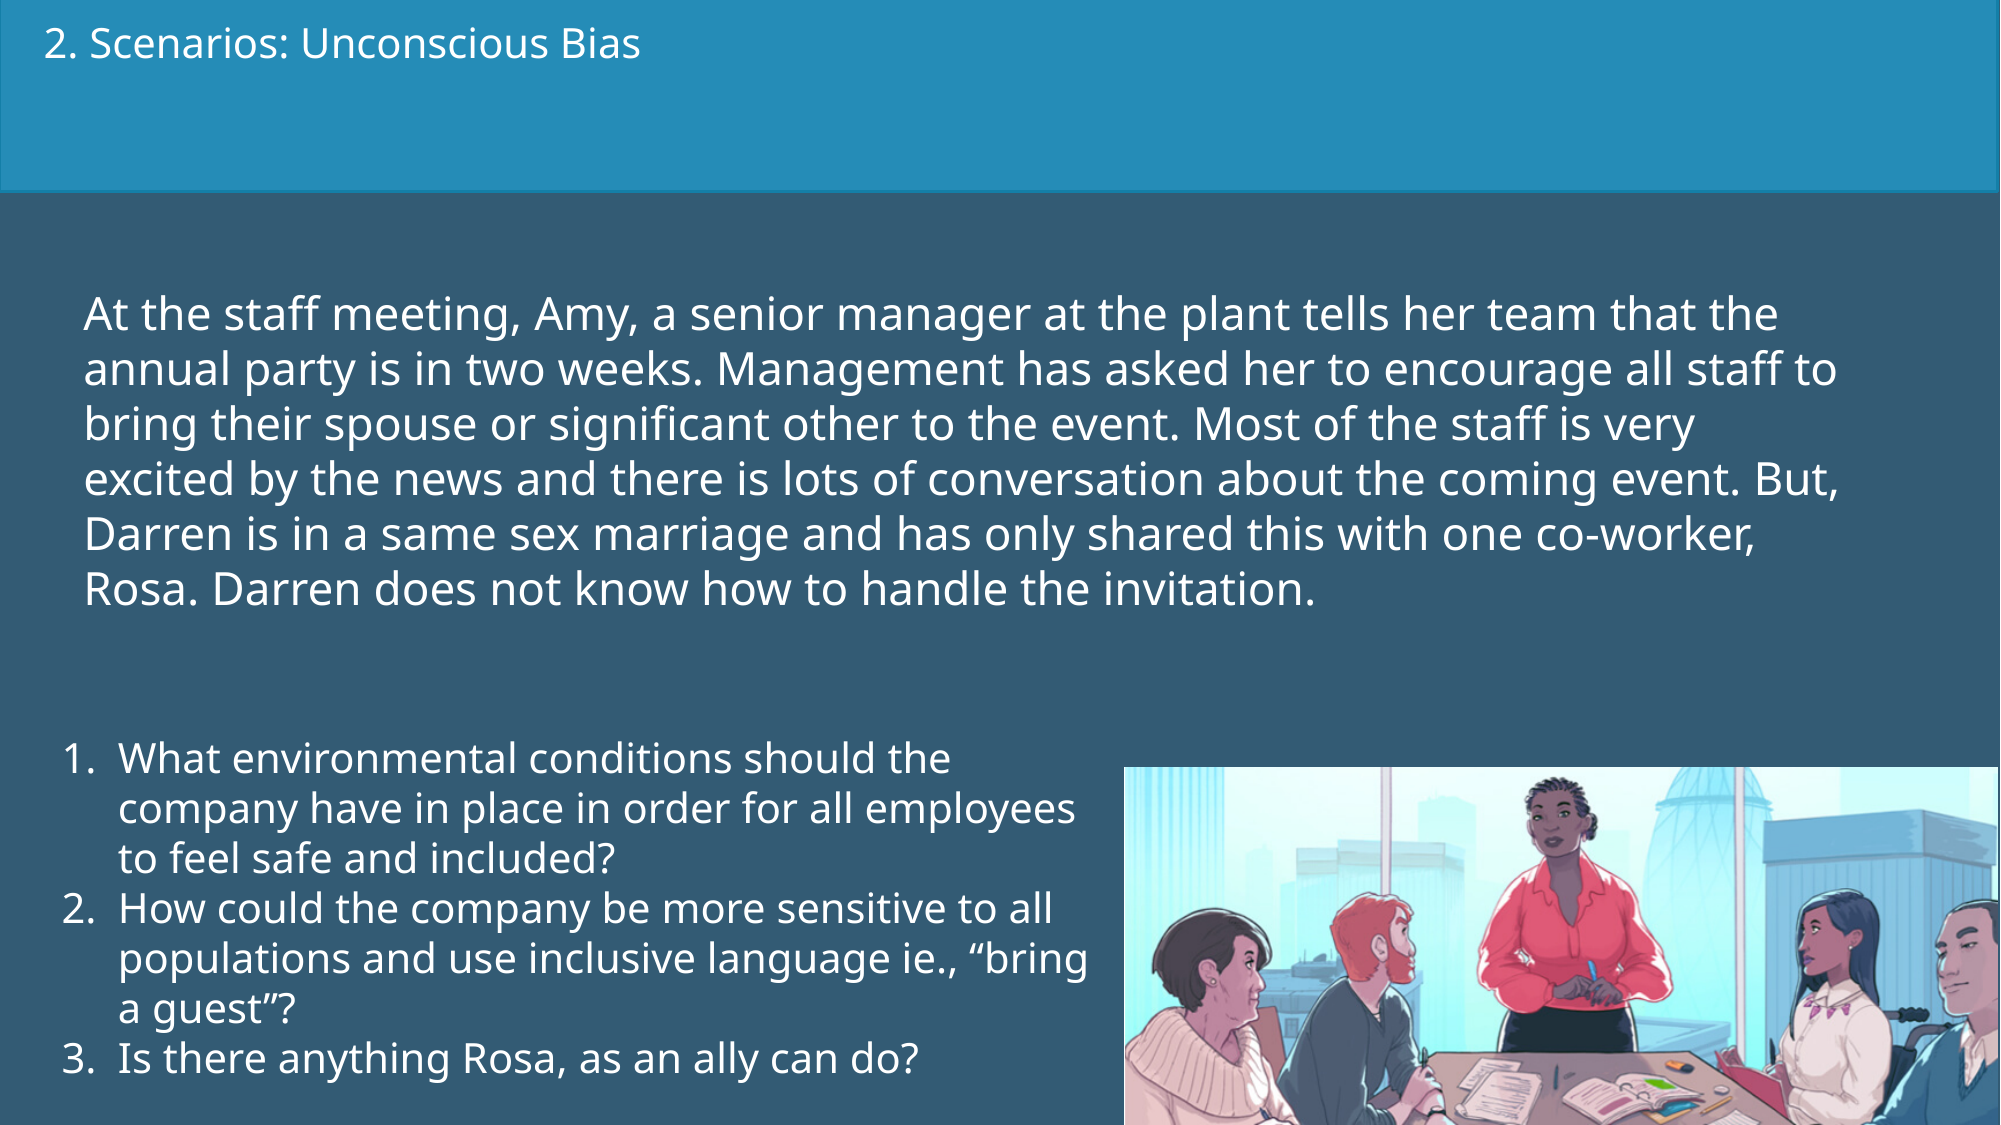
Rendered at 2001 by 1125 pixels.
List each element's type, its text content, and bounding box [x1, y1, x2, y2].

picture [1124, 767, 1998, 1125]
text_box [0, 0, 1999, 193]
text_box What environmental conditions should the company have in place in order for all employees to feel safe and included? How could the company be more sensitive to all populations and use inclusive language ie., “bring a guest”? Is there anything Rosa, as an ally can do? [46, 724, 1113, 1125]
text_box At the staff meeting, Amy, a senior manager at the plant tells her team that the annual party is in two weeks. Management has asked her to encourage all staff to bring their spouse or significant other to the event. Most of the staff is very excited by the news and there is lots of conversation about the coming event. But, Darren is in a same sex marriage and has only shared this with one co-worker, Rosa. Darren does not know how to handle the invitation. [68, 277, 1863, 623]
text_box 2. Scenarios: Unconscious Bias [28, 9, 657, 75]
